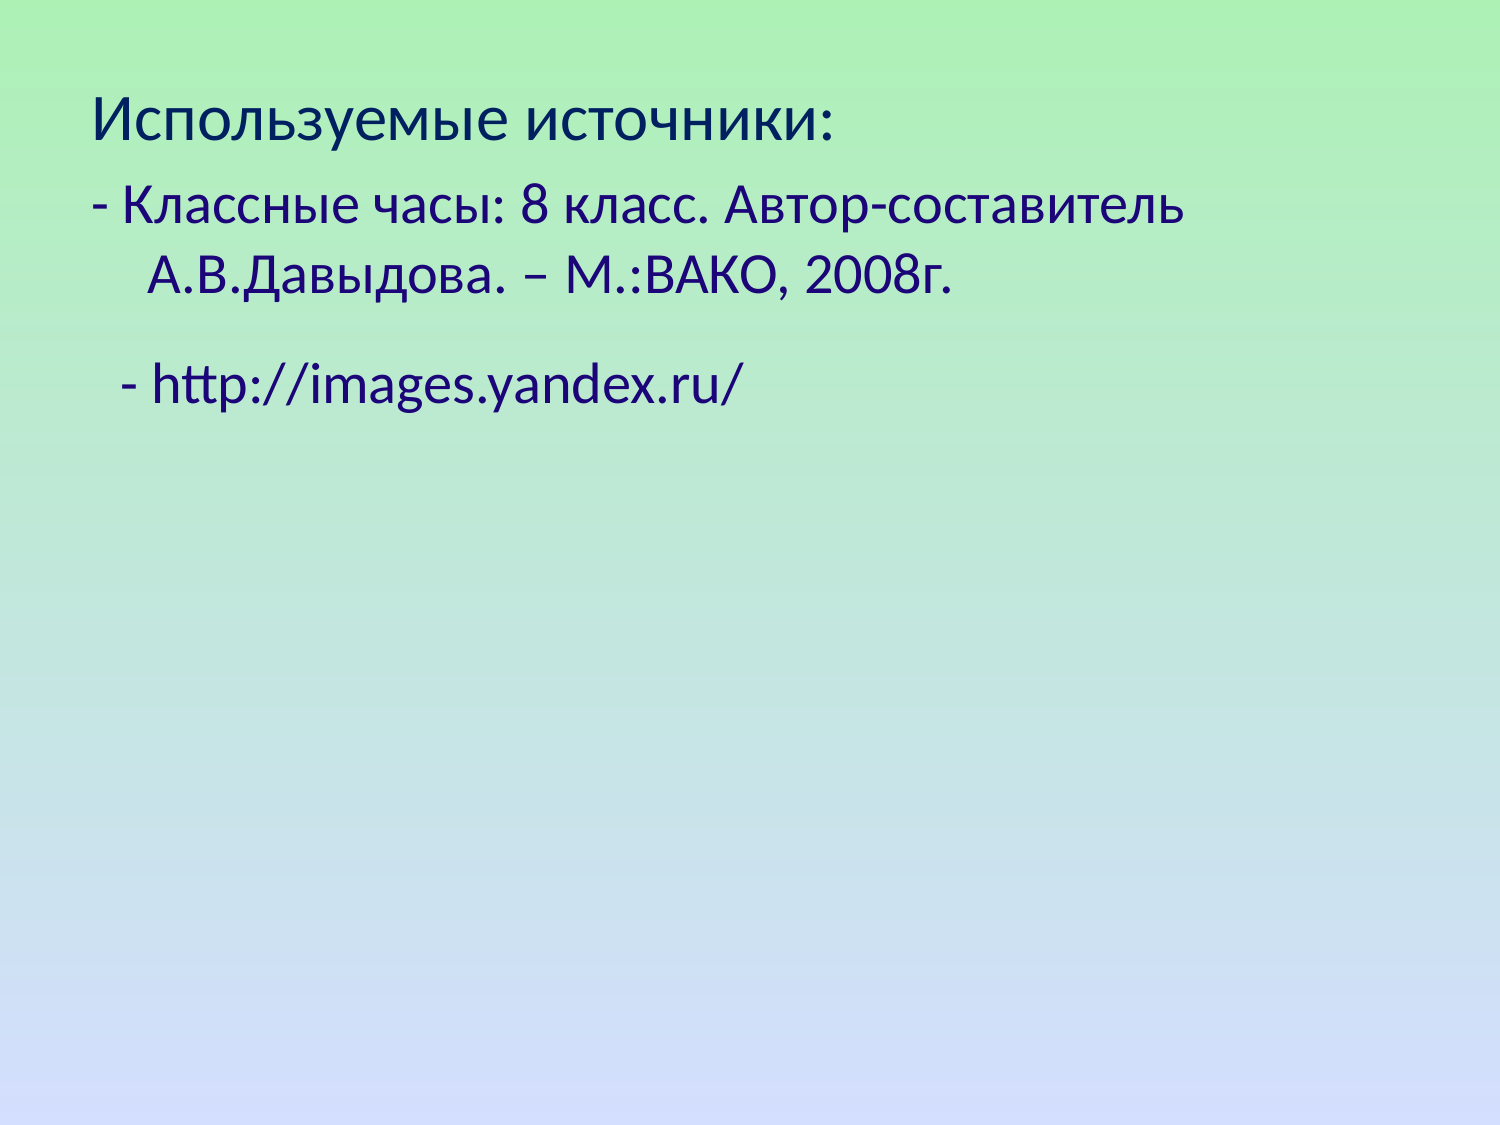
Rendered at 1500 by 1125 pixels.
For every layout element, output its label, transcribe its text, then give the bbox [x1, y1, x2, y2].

text_box - http://images.yandex.ru/ [105, 338, 759, 423]
list Используемые источники: - Классные часы: 8 класс. Автор-составитель А.В.Давыдова. – М.:ВАКО, 2008г. [76, 66, 1427, 809]
